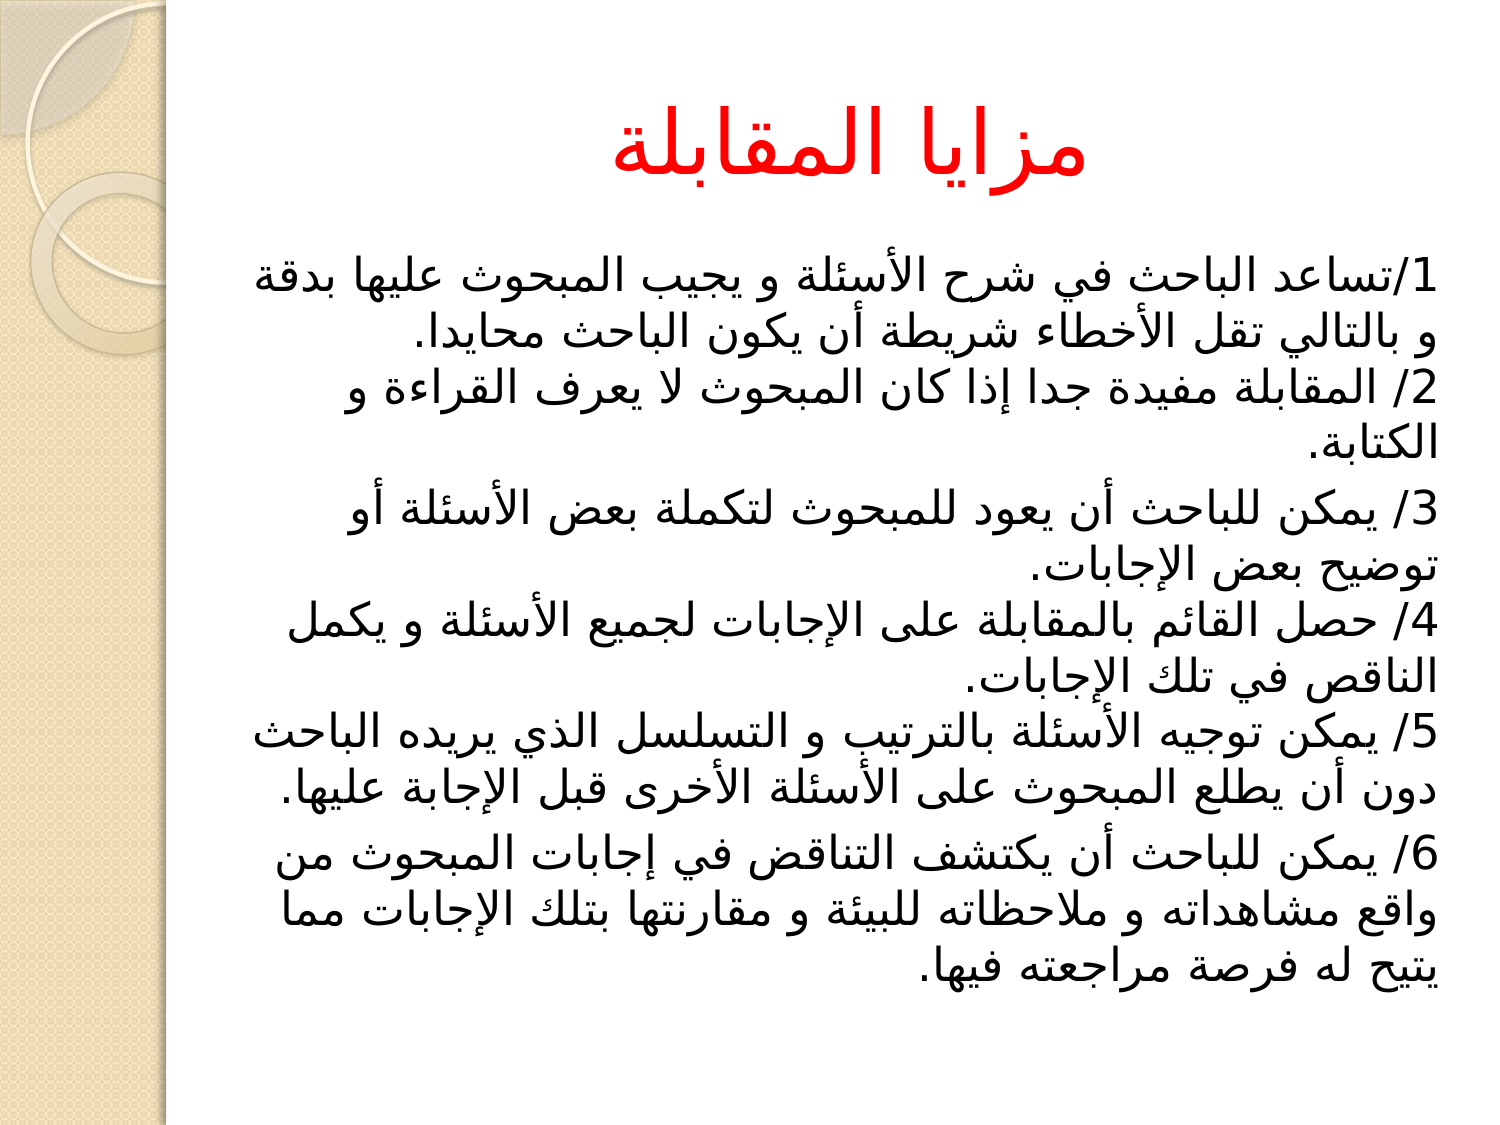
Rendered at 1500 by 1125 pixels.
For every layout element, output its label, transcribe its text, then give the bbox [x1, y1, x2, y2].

list 1/تساعد الباحث في شرح الأسئلة و يجيب المبحوث عليها بدقة و بالتالي تقل الأخطاء شريطة أن يكون الباحث محايدا. 2/ المقابلة مفيدة جدا إذا كان المبحوث لا يعرف القراءة و الكتابة. 3/ يمكن للباحث أن يعود للمبحوث لتكملة بعض الأسئلة أو توضيح بعض الإجابات. 4/ حصل القائم بالمقابلة على الإجابات لجميع الأسئلة و يكمل الناقص في تلك الإجابات. 5/ يمكن توجيه الأسئلة بالترتيب و التسلسل الذي يريده الباحث دون أن يطلع المبحوث على الأسئلة الأخرى قبل الإجابة عليها. 6/ يمكن للباحث أن يكتشف التناقض في إجابات المبحوث من واقع مشاهداته و ملاحظاته للبيئة و مقارنتها بتلك الإجابات مما يتيح له فرصة مراجعته فيها. [235, 237, 1466, 1025]
title مزايا المقابلة [235, 45, 1466, 233]
